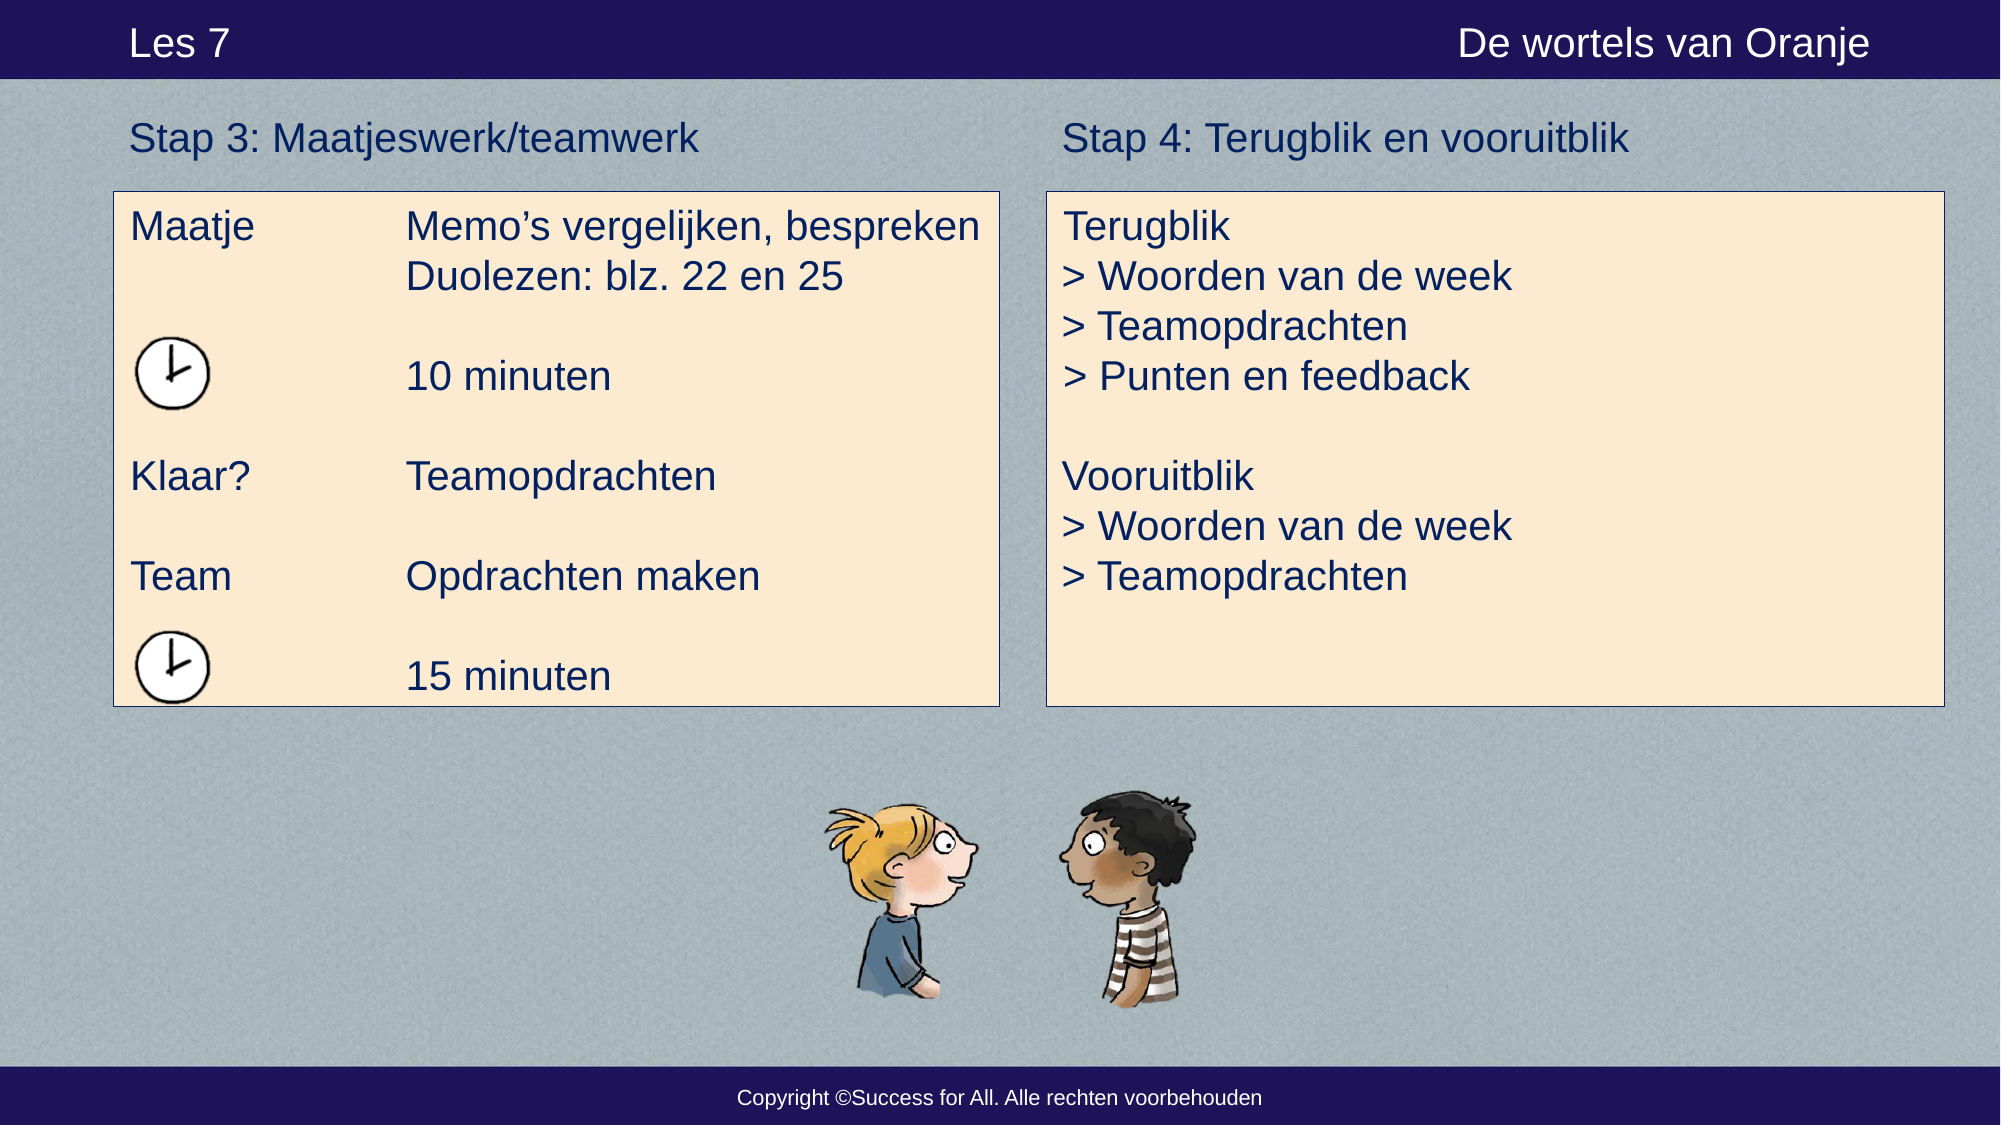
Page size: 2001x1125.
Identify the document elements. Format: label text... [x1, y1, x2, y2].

text_box Les 7 [114, 8, 354, 73]
text_box Terugblik > Woorden van de week > Teamopdrachten > Punten en feedback Vooruitblik > Woorden van de week > Teamopdrachten [1046, 191, 1945, 707]
text_box Maatje Memo’s vergelijken, bespreken Duolezen: blz. 22 en 25 10 minuten Klaar? Teamopdrachten Team Opdrachten maken 15 minuten [113, 191, 1000, 707]
text_box De wortels van Oranje [999, 8, 1886, 73]
text_box Stap 3: Maatjeswerk/teamwerk [114, 103, 907, 169]
text_box Stap 4: Terugblik en vooruitblik [1046, 103, 1839, 169]
text_box Copyright ©Success for All. Alle rechten voorbehouden [0, 1076, 2000, 1125]
picture [0, 0, 2001, 1125]
